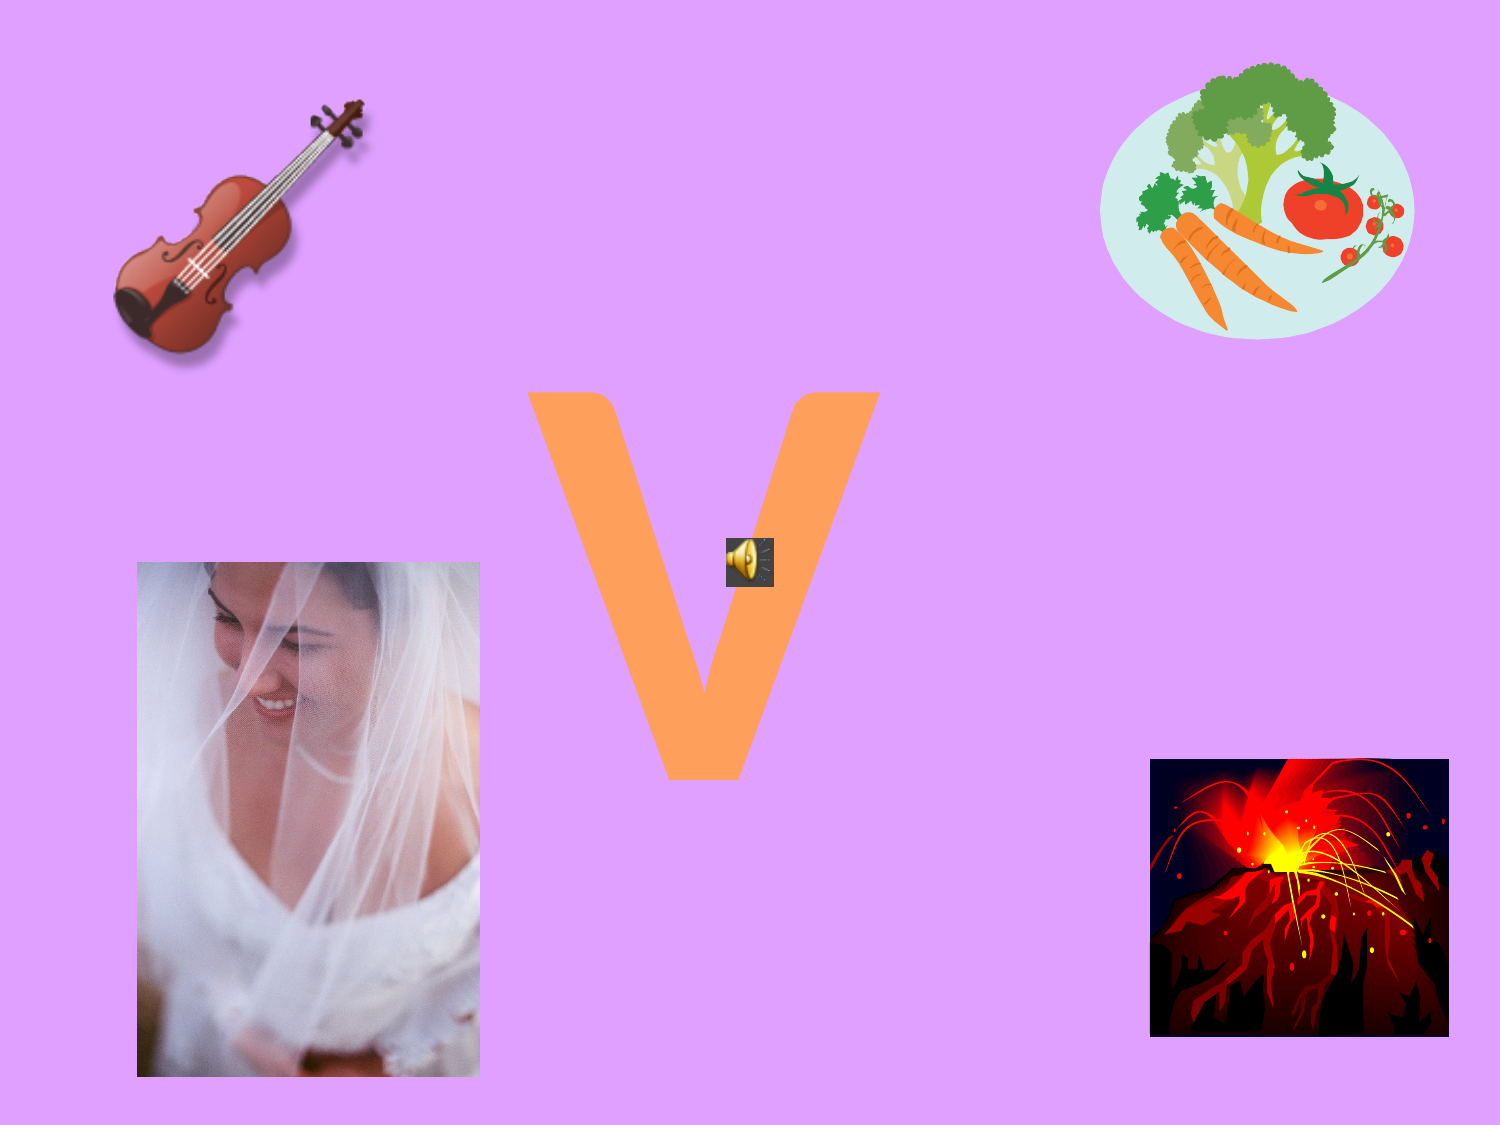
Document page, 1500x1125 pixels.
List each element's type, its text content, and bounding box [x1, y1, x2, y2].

picture [137, 562, 480, 1077]
picture [1099, 62, 1415, 340]
text_box V [512, 174, 897, 908]
picture [1149, 749, 1450, 1037]
picture [87, 87, 388, 388]
picture [724, 537, 776, 588]
